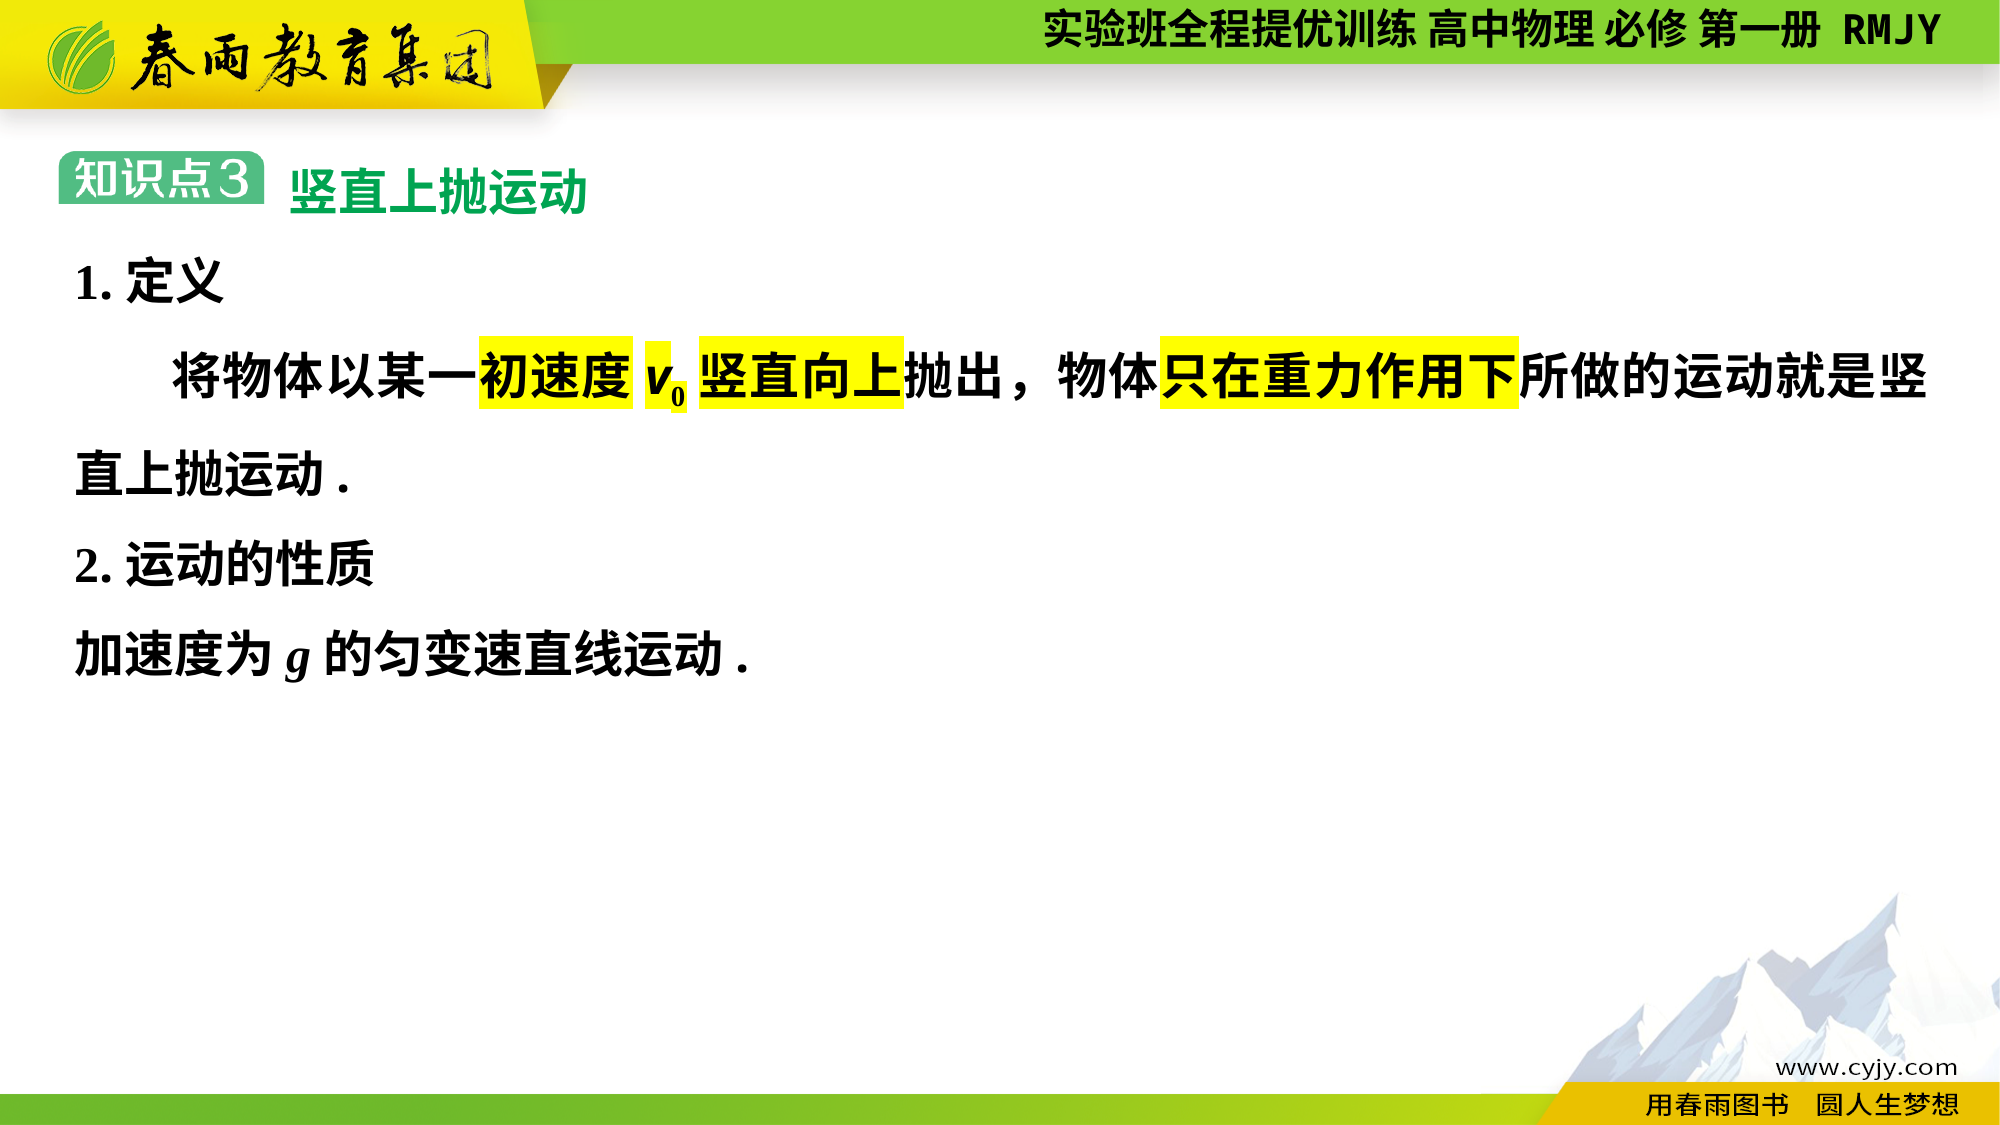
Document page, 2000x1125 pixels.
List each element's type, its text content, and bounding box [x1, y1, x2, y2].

list 竖直上抛运动 1.定义 将物体以某一初速度v0竖直向上抛出，物体只在重力作用下所做的运动就是竖直上抛运动. 2.运动的性质 加速度为g的匀变速直线运动. [59, 122, 1944, 683]
picture [0, 0, 2000, 1125]
